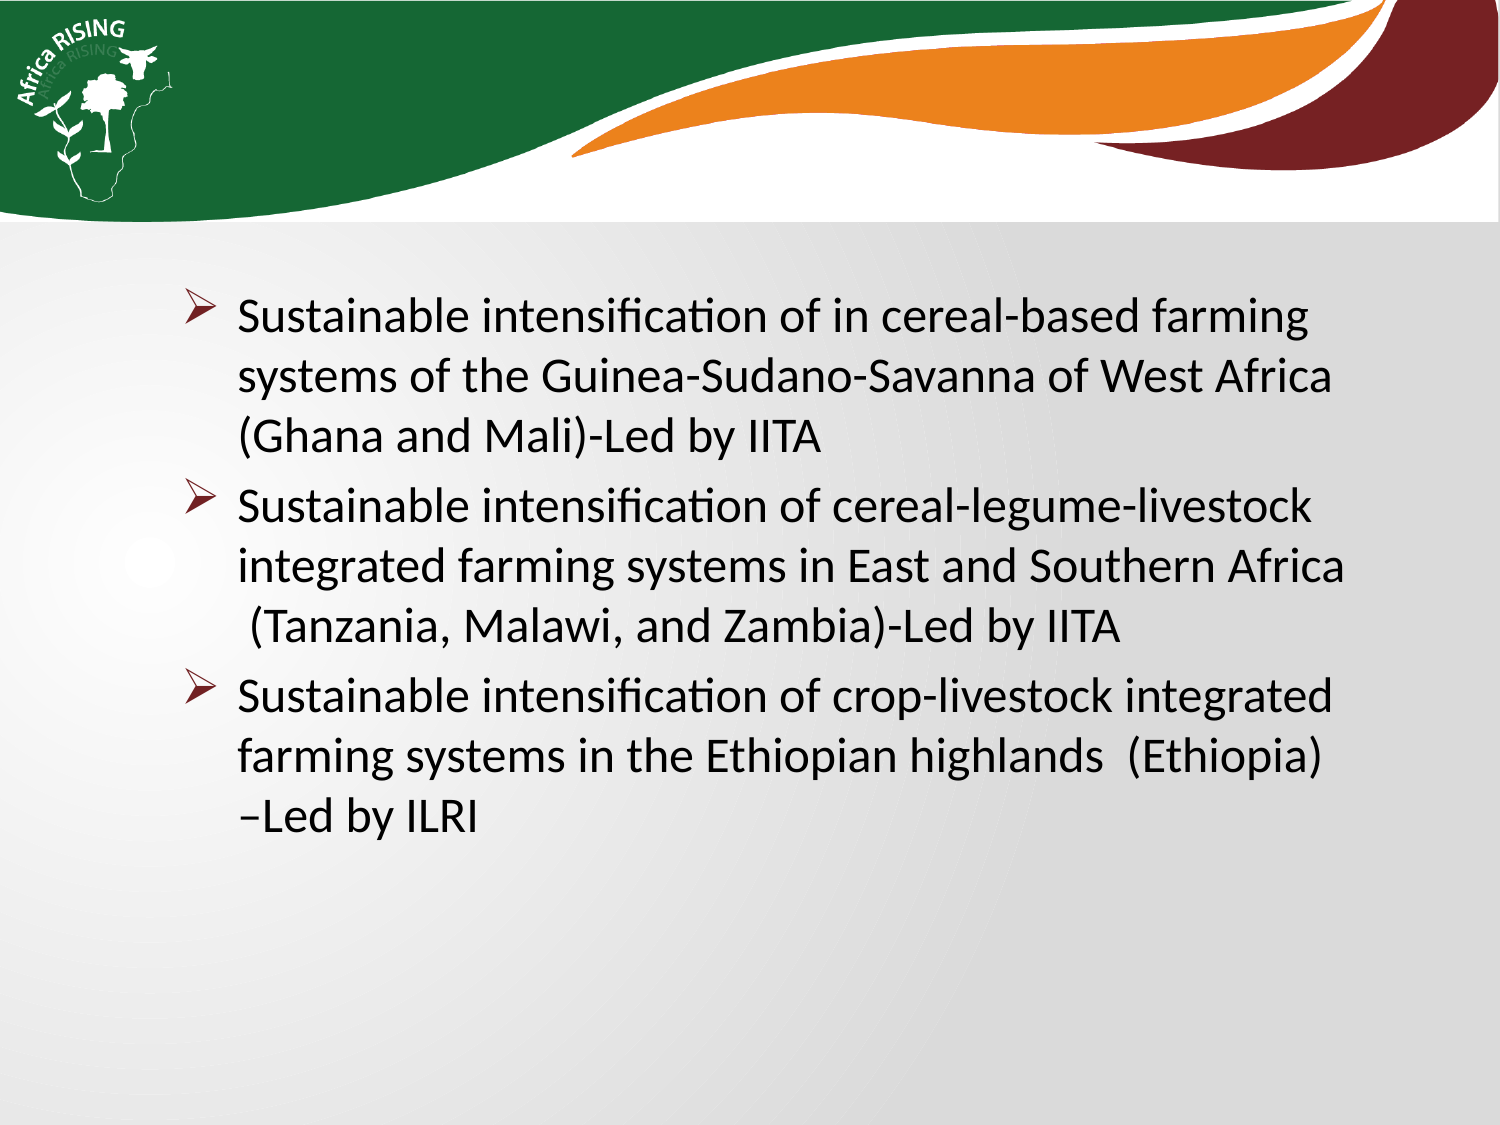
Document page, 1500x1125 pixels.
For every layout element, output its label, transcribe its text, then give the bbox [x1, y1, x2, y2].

picture [0, 0, 1499, 222]
list Sustainable intensification of in cereal-based farming systems of the Guinea-Sudano-Savanna of West Africa (Ghana and Mali)-Led by IITA Sustainable intensification of cereal-legume-livestock integrated farming systems in East and Southern Africa (Tanzania, Malawi, and Zambia)-Led by IITA Sustainable intensification of crop-livestock integrated farming systems in the Ethiopian highlands (Ethiopia) –Led by ILRI [87, 275, 1363, 1038]
